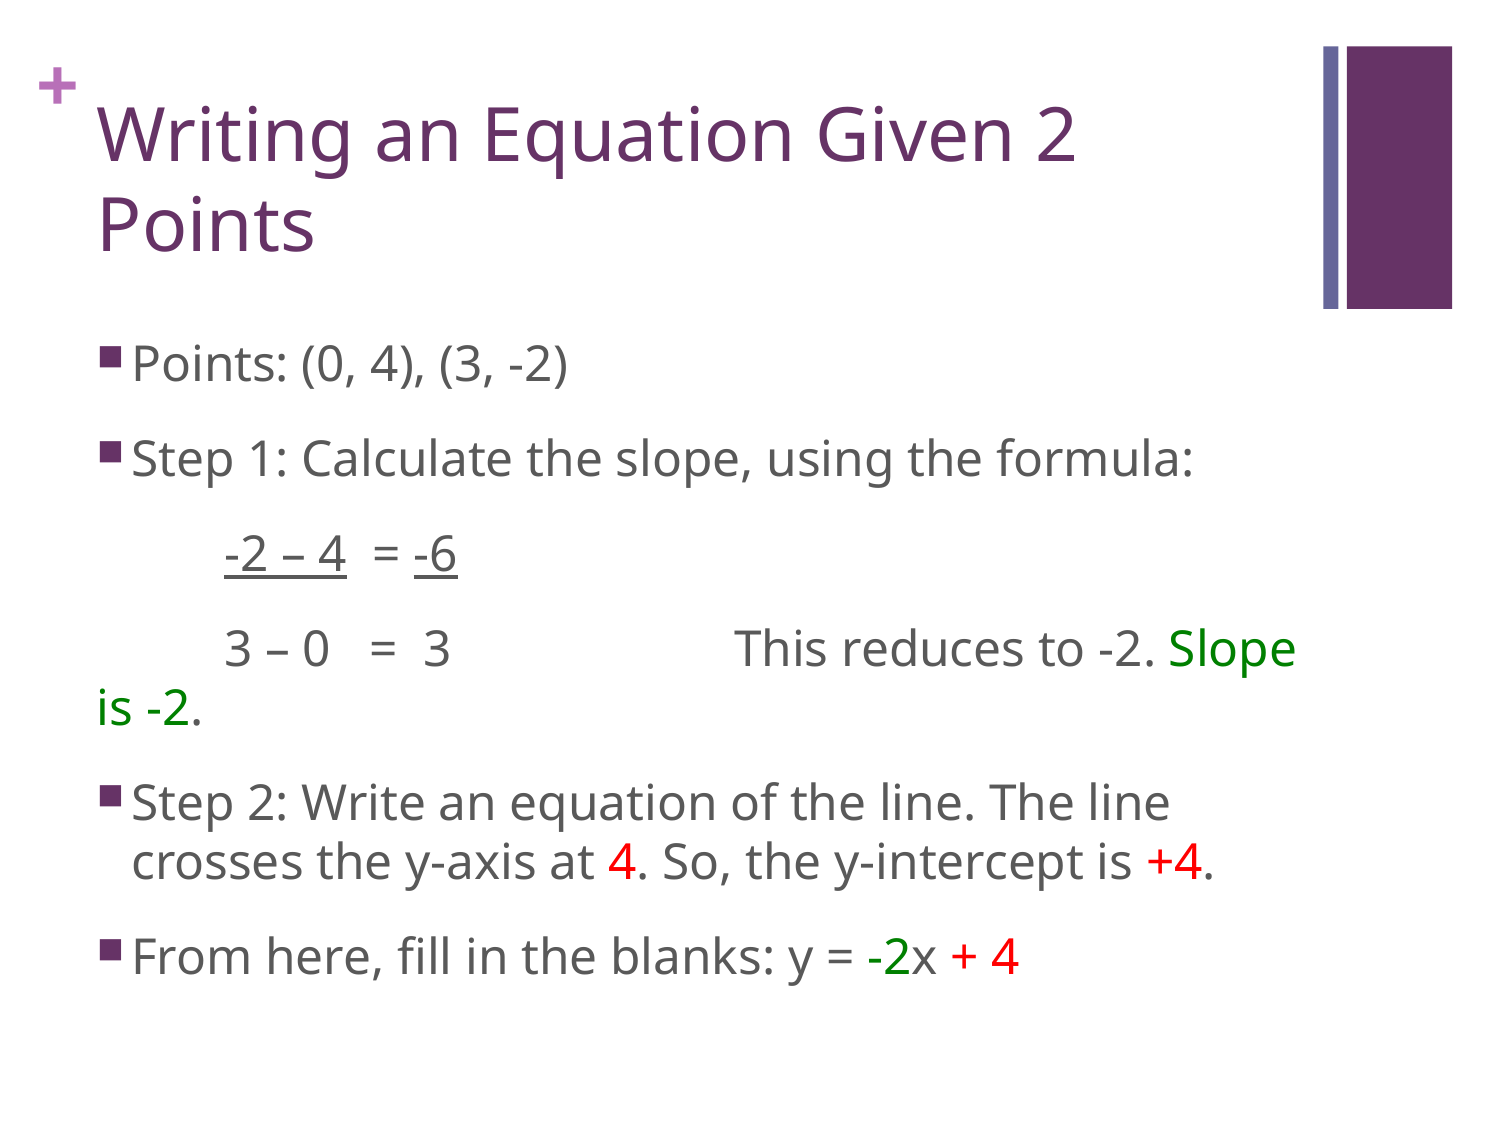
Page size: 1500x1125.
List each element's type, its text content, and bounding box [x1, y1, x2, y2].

list Points: (0, 4), (3, -2) Step 1: Calculate the slope, using the formula: -2 – 4 = -6 3 – 0 = 3 This reduces to -2. Slope is -2. Step 2: Write an equation of the line. The line crosses the y-axis at 4. So, the y-intercept is +4. From here, fill in the blanks: y = -2x + 4 [81, 324, 1322, 1005]
title Writing an Equation Given 2 Points [81, 79, 1322, 263]
